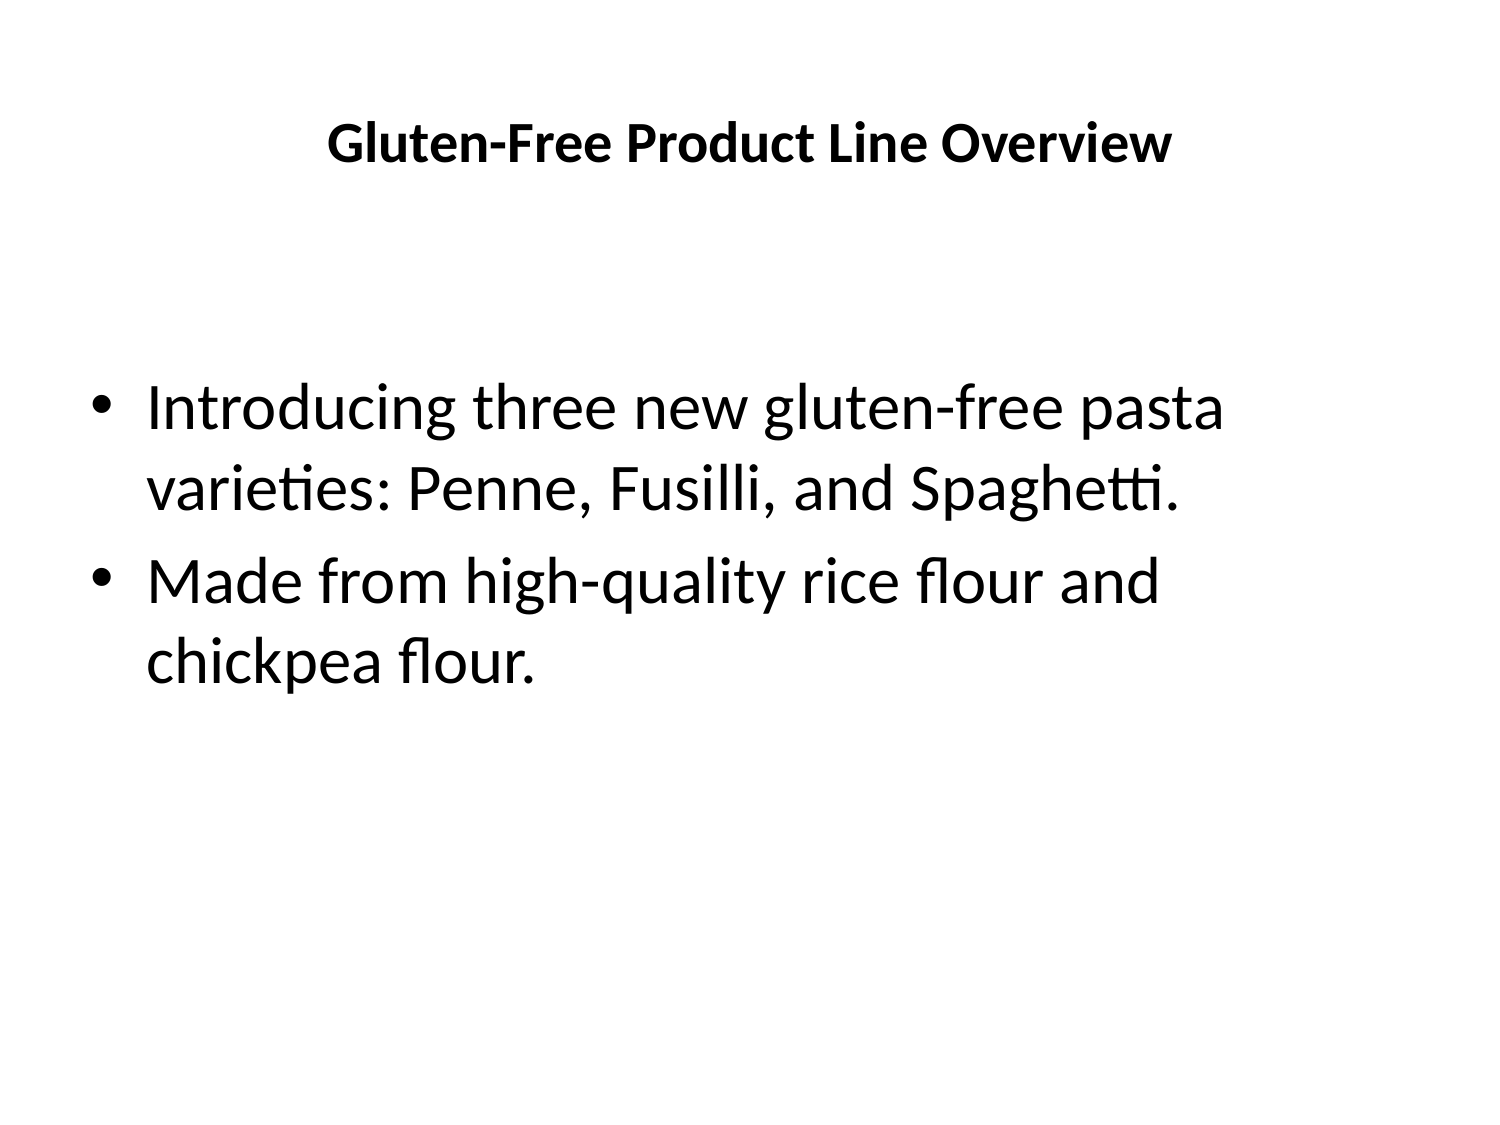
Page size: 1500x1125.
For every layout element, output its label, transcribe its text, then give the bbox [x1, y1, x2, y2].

list Introducing three new gluten-free pasta varieties: Penne, Fusilli, and Spaghetti. Made from high-quality rice flour and chickpea flour. [75, 262, 1425, 1005]
title Gluten-Free Product Line Overview [75, 45, 1425, 233]
